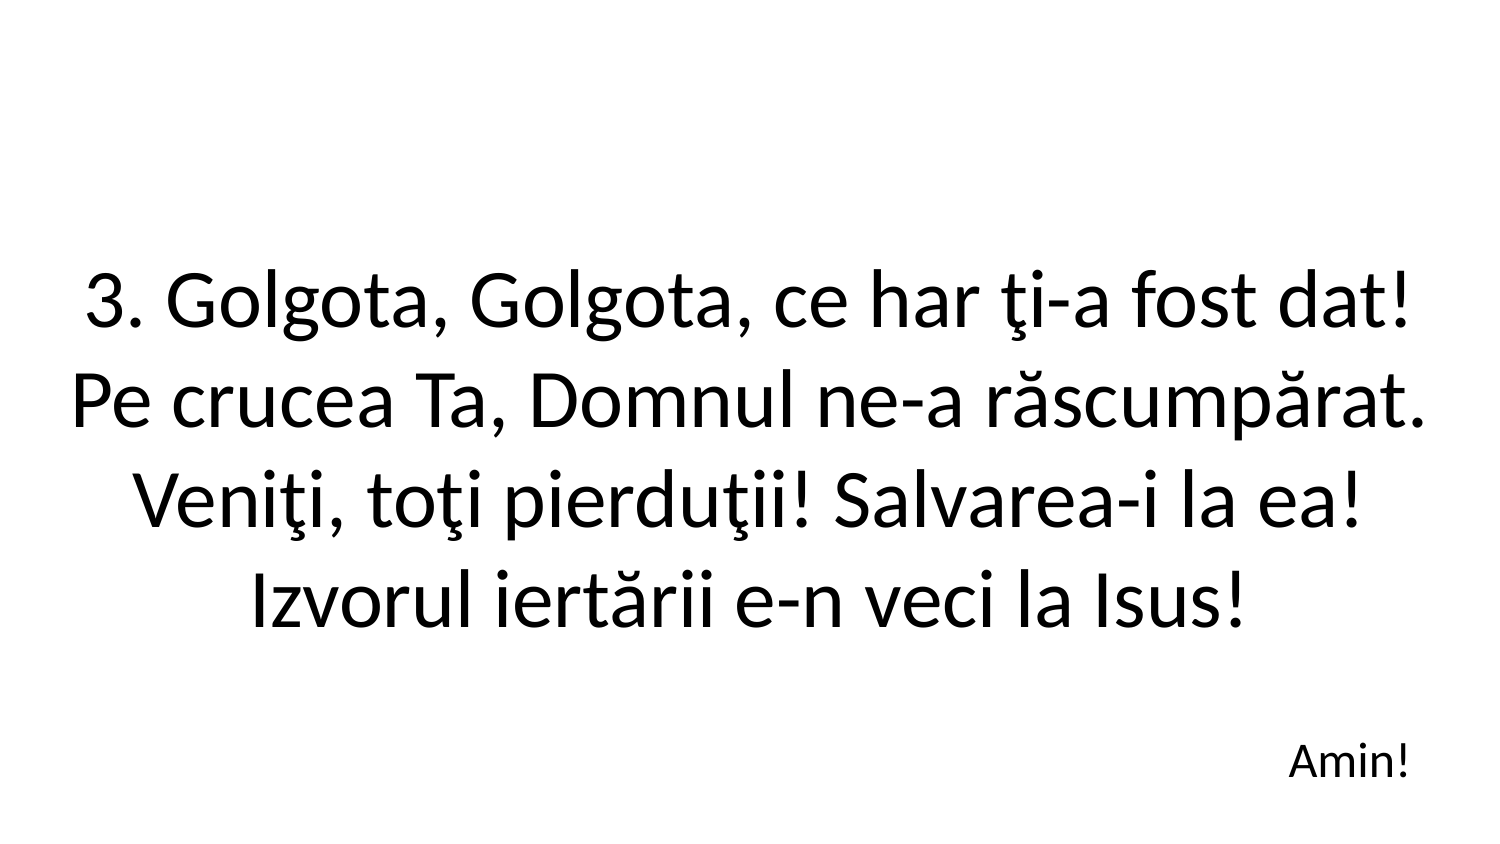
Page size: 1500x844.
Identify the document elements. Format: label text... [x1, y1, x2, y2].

text_box 3. Golgota, Golgota, ce har ţi-a fost dat! Pe crucea Ta, Domnul ne-a răscumpărat. Veniţi, toţi pierduţii! Salvarea-i la ea! Izvorul iertării e-n veci la Isus! [55, 192, 1445, 652]
text_box Amin! [1273, 674, 1427, 795]
